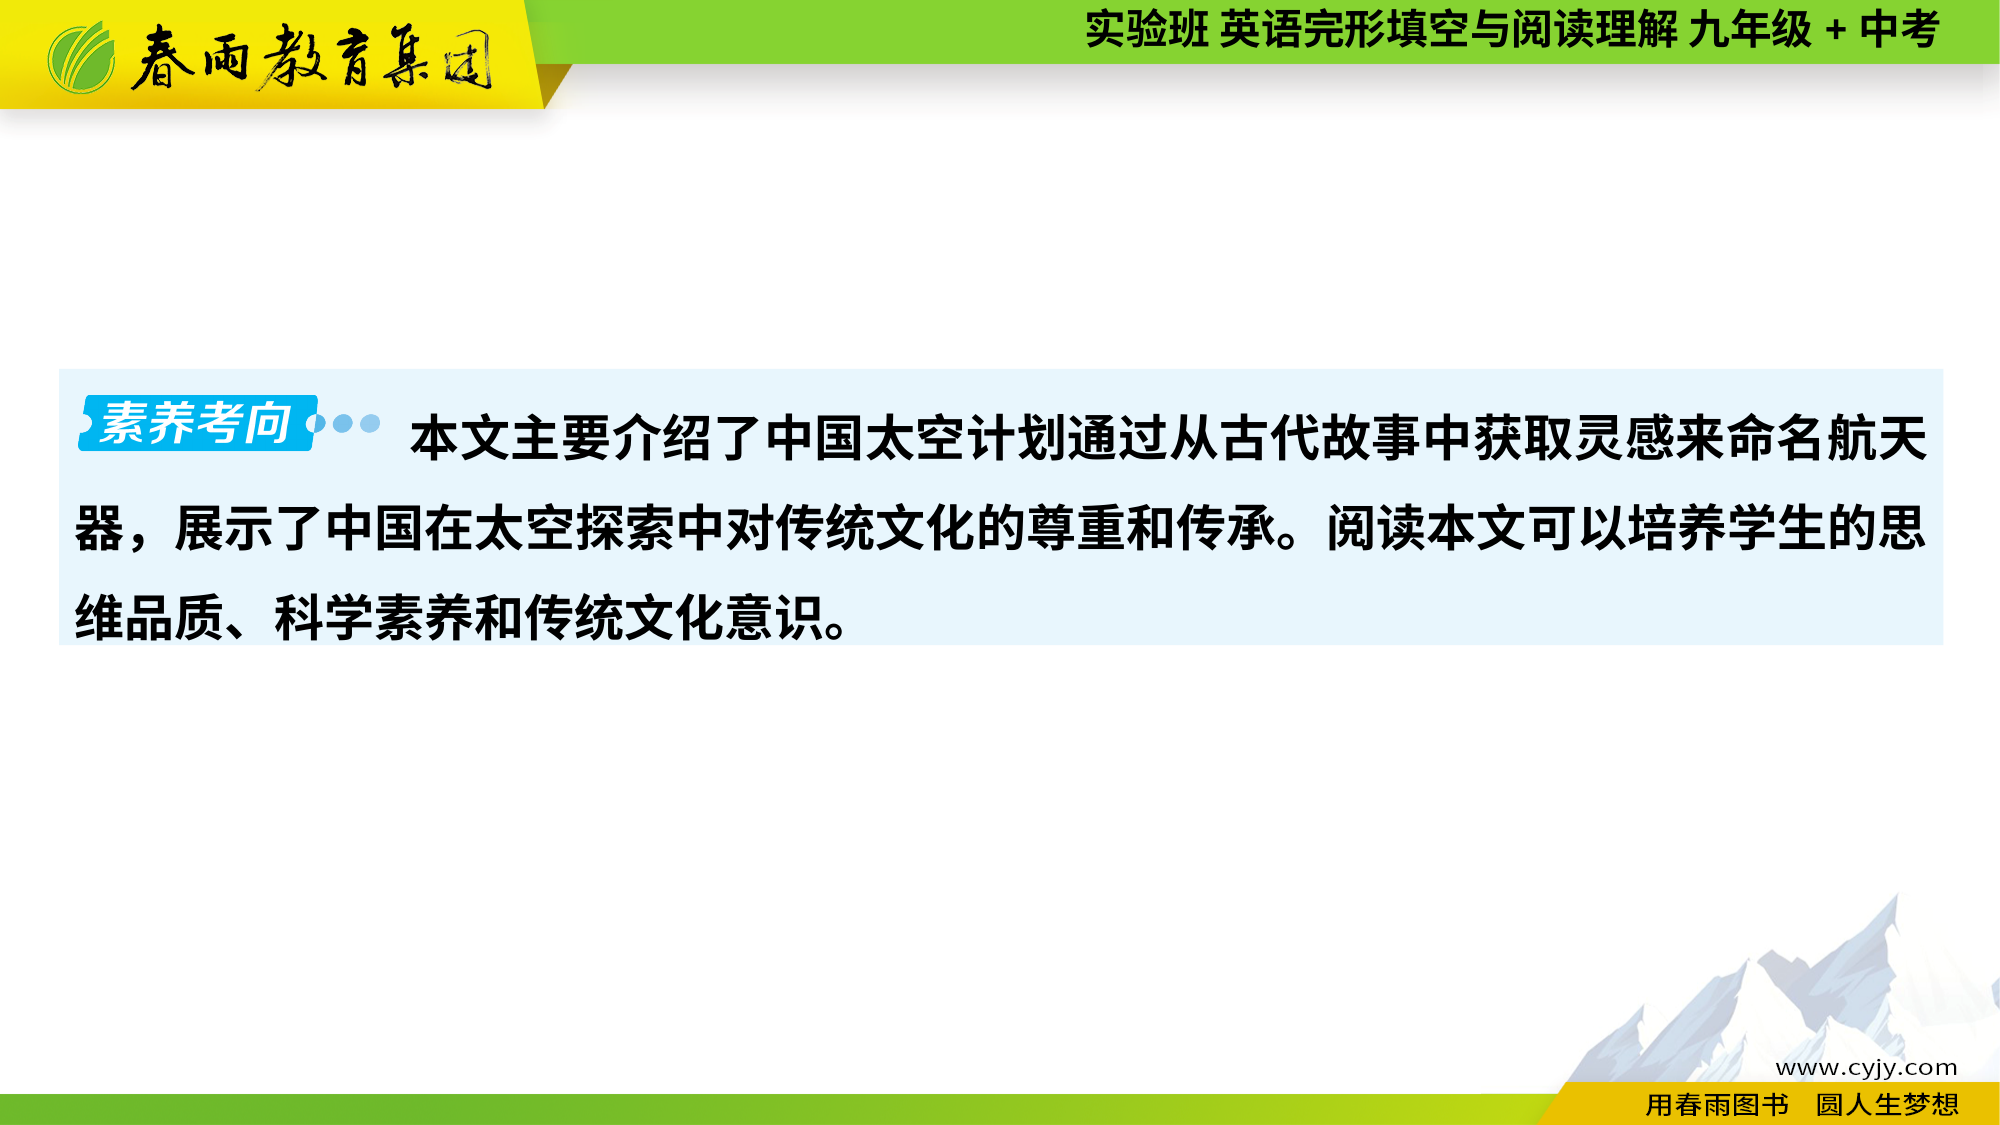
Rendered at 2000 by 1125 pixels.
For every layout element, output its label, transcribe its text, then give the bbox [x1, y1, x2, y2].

picture [0, 0, 2000, 1125]
list 本文主要介绍了中国太空计划通过从古代故事中获取灵感来命名航天器，展示了中国在太空探索中对传统文化的尊重和传承。阅读本文可以培养学生的思维品质、科学素养和传统文化意识。 [59, 368, 1944, 646]
